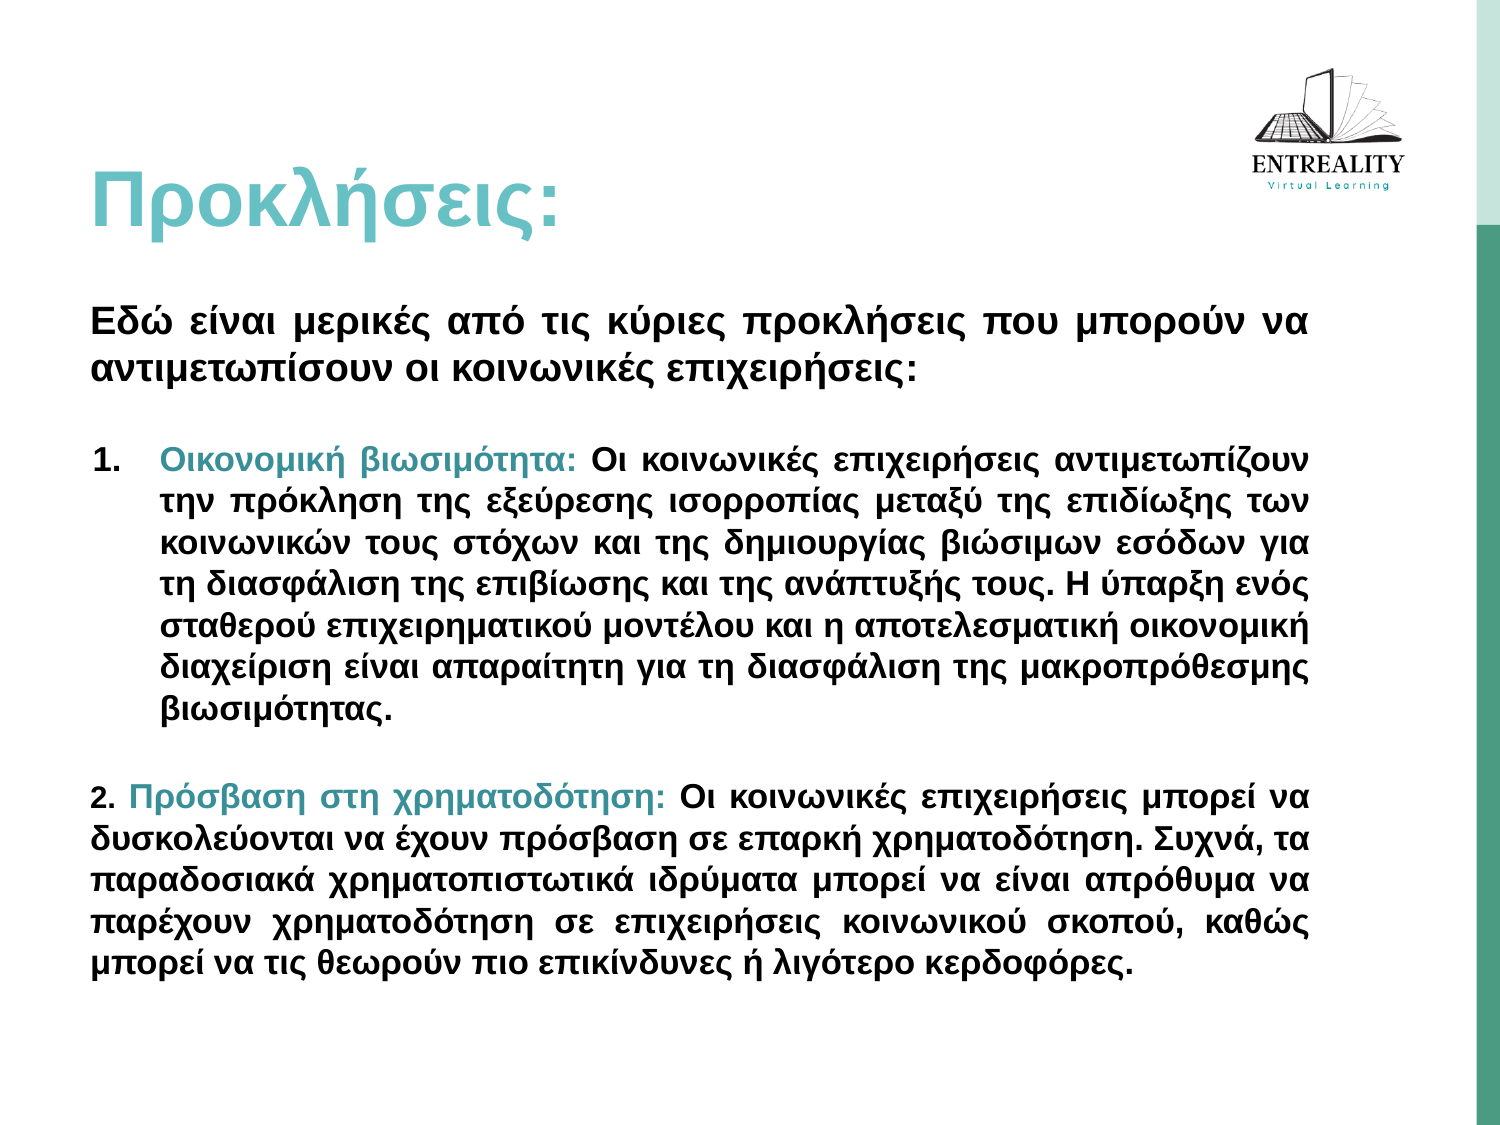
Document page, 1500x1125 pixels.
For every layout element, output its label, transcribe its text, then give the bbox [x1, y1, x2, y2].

title Προκλήσεις: [75, 25, 1025, 250]
list Εδώ είναι μερικές από τις κύριες προκλήσεις που μπορούν να αντιμετωπίσουν οι κοινωνικές επιχειρήσεις: Οικονομική βιωσιμότητα: Οι κοινωνικές επιχειρήσεις αντιμετωπίζουν την πρόκληση της εξεύρεσης ισορροπίας μεταξύ της επιδίωξης των κοινωνικών τους στόχων και της δημιουργίας βιώσιμων εσόδων για τη διασφάλιση της επιβίωσης και της ανάπτυξής τους. Η ύπαρξη ενός σταθερού επιχειρηματικού μοντέλου και η αποτελεσματική οικονομική διαχείριση είναι απαραίτητη για τη διασφάλιση της μακροπρόθεσμης βιωσιμότητας. 2. Πρόσβαση στη χρηματοδότηση: Οι κοινωνικές επιχειρήσεις μπορεί να δυσκολεύονται να έχουν πρόσβαση σε επαρκή χρηματοδότηση. Συχνά, τα παραδοσιακά χρηματοπιστωτικά ιδρύματα μπορεί να είναι απρόθυμα να παρέχουν χρηματοδότηση σε επιχειρήσεις κοινωνικού σκοπού, καθώς μπορεί να τις θεωρούν πιο επικίνδυνες ή λιγότερο κερδοφόρες. [75, 287, 1325, 1005]
picture [1198, 0, 1458, 259]
